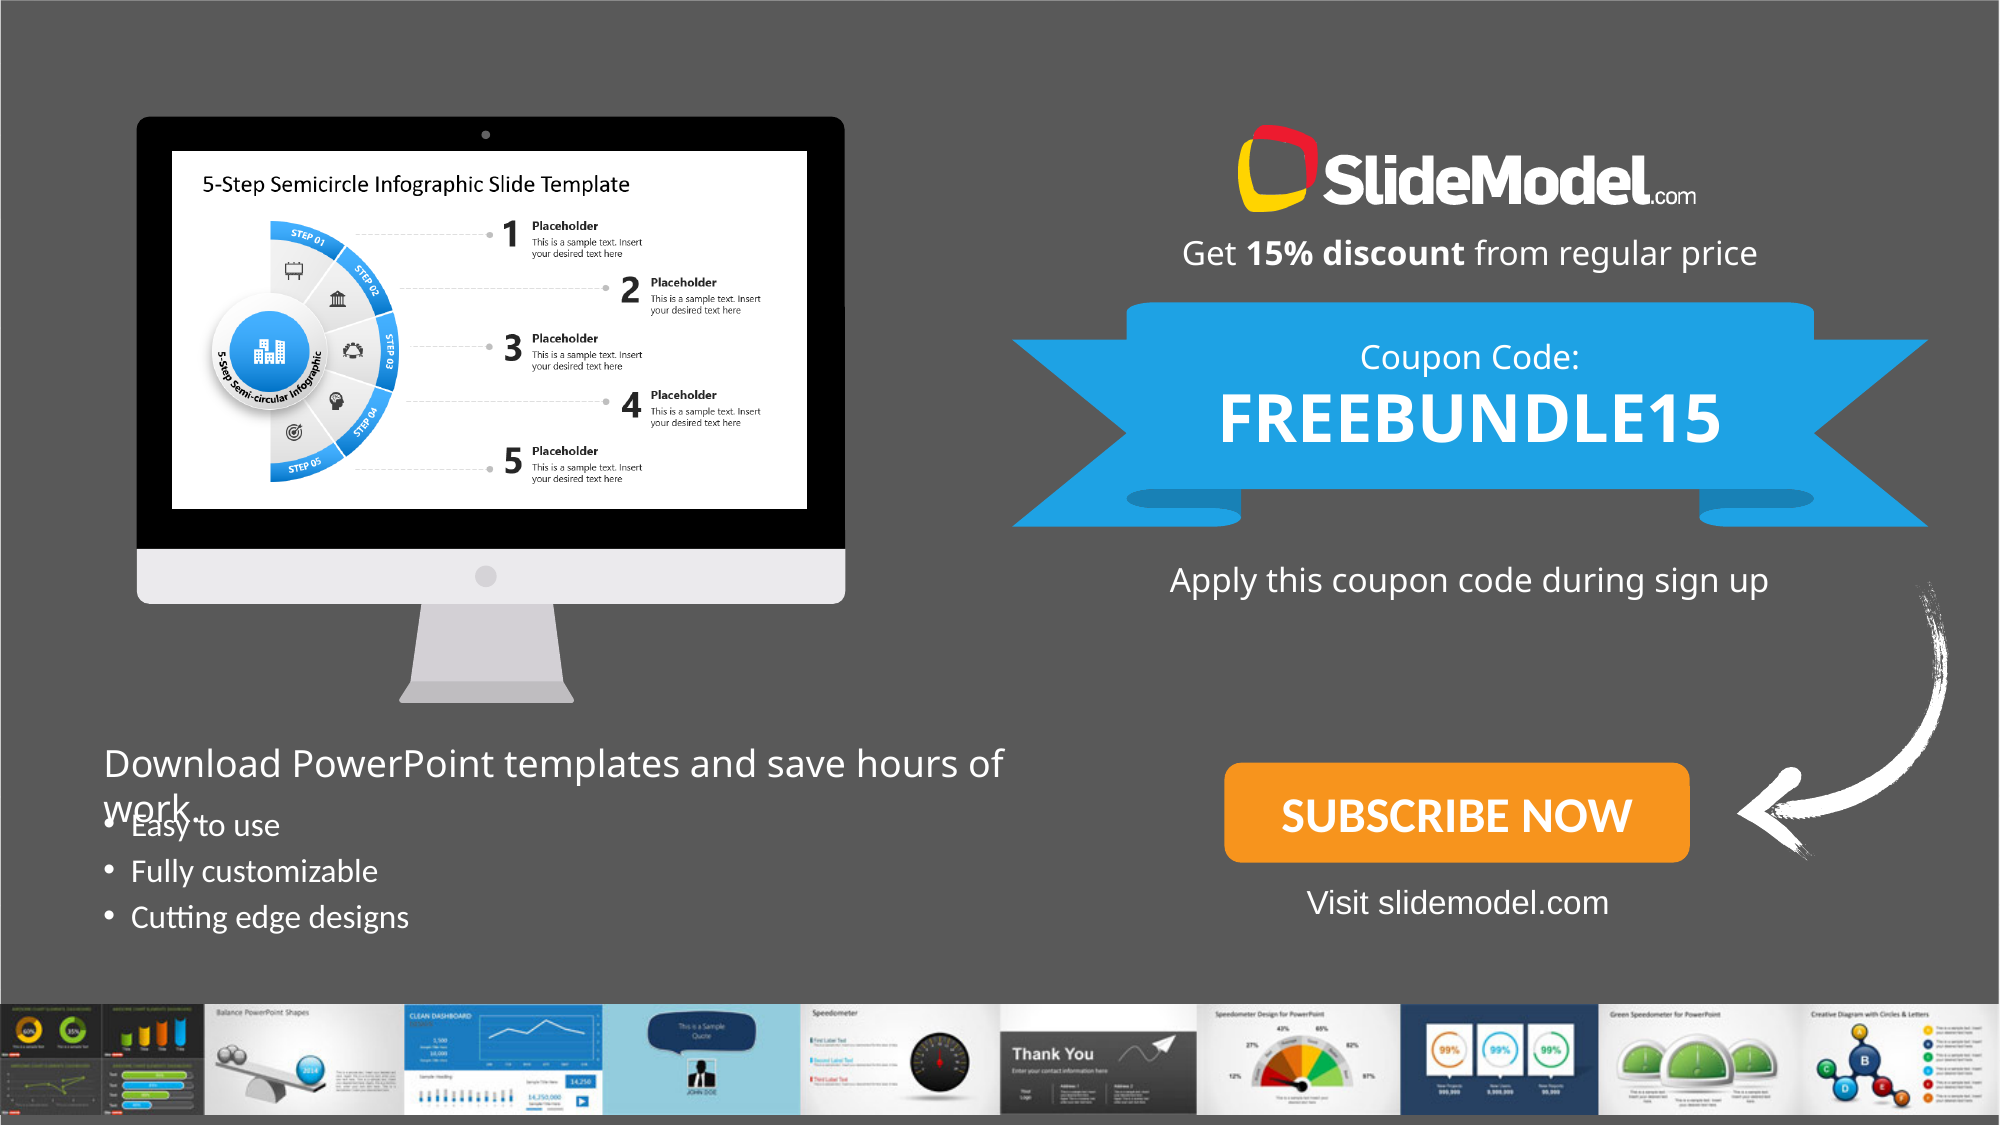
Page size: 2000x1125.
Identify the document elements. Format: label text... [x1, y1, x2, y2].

text_box SUBSCRIBE NOW [1222, 760, 1692, 865]
text_box Visit slidemodel.com [1247, 874, 1669, 928]
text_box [136, 116, 846, 704]
picture [172, 150, 807, 509]
picture [1237, 125, 1696, 213]
picture [0, 1003, 1999, 1116]
text_box Apply this coupon code during sign up [1129, 551, 1811, 607]
text_box Download PowerPoint templates and save hours of work. [88, 732, 1059, 838]
text_box [1736, 594, 1949, 861]
text_box [0, 0, 2000, 1003]
text_box Easy to use Fully customizable Cutting edge designs [88, 838, 863, 943]
text_box Get 15% discount from regular price [1058, 225, 1883, 280]
text_box [1010, 300, 1931, 529]
text_box Coupon Code: FREEBUNDLE15 [1173, 328, 1768, 464]
text_box [1928, 587, 1937, 601]
